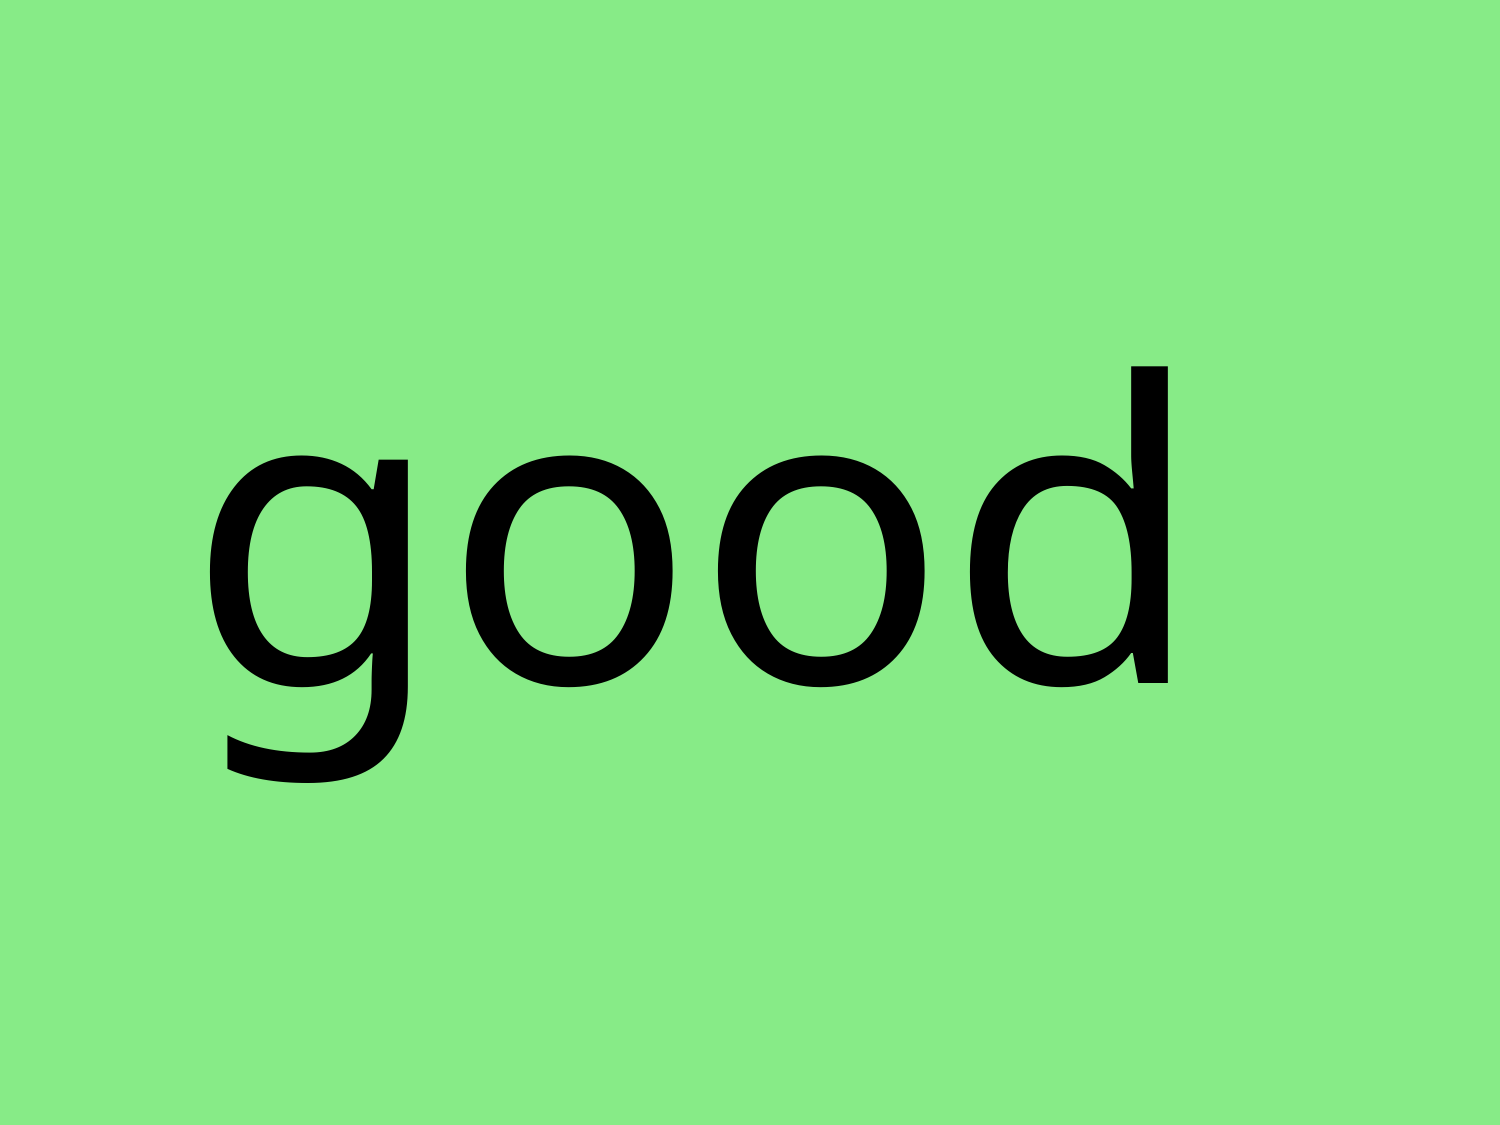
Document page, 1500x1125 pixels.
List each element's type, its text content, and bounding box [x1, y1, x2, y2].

text_box good [41, 259, 1459, 775]
